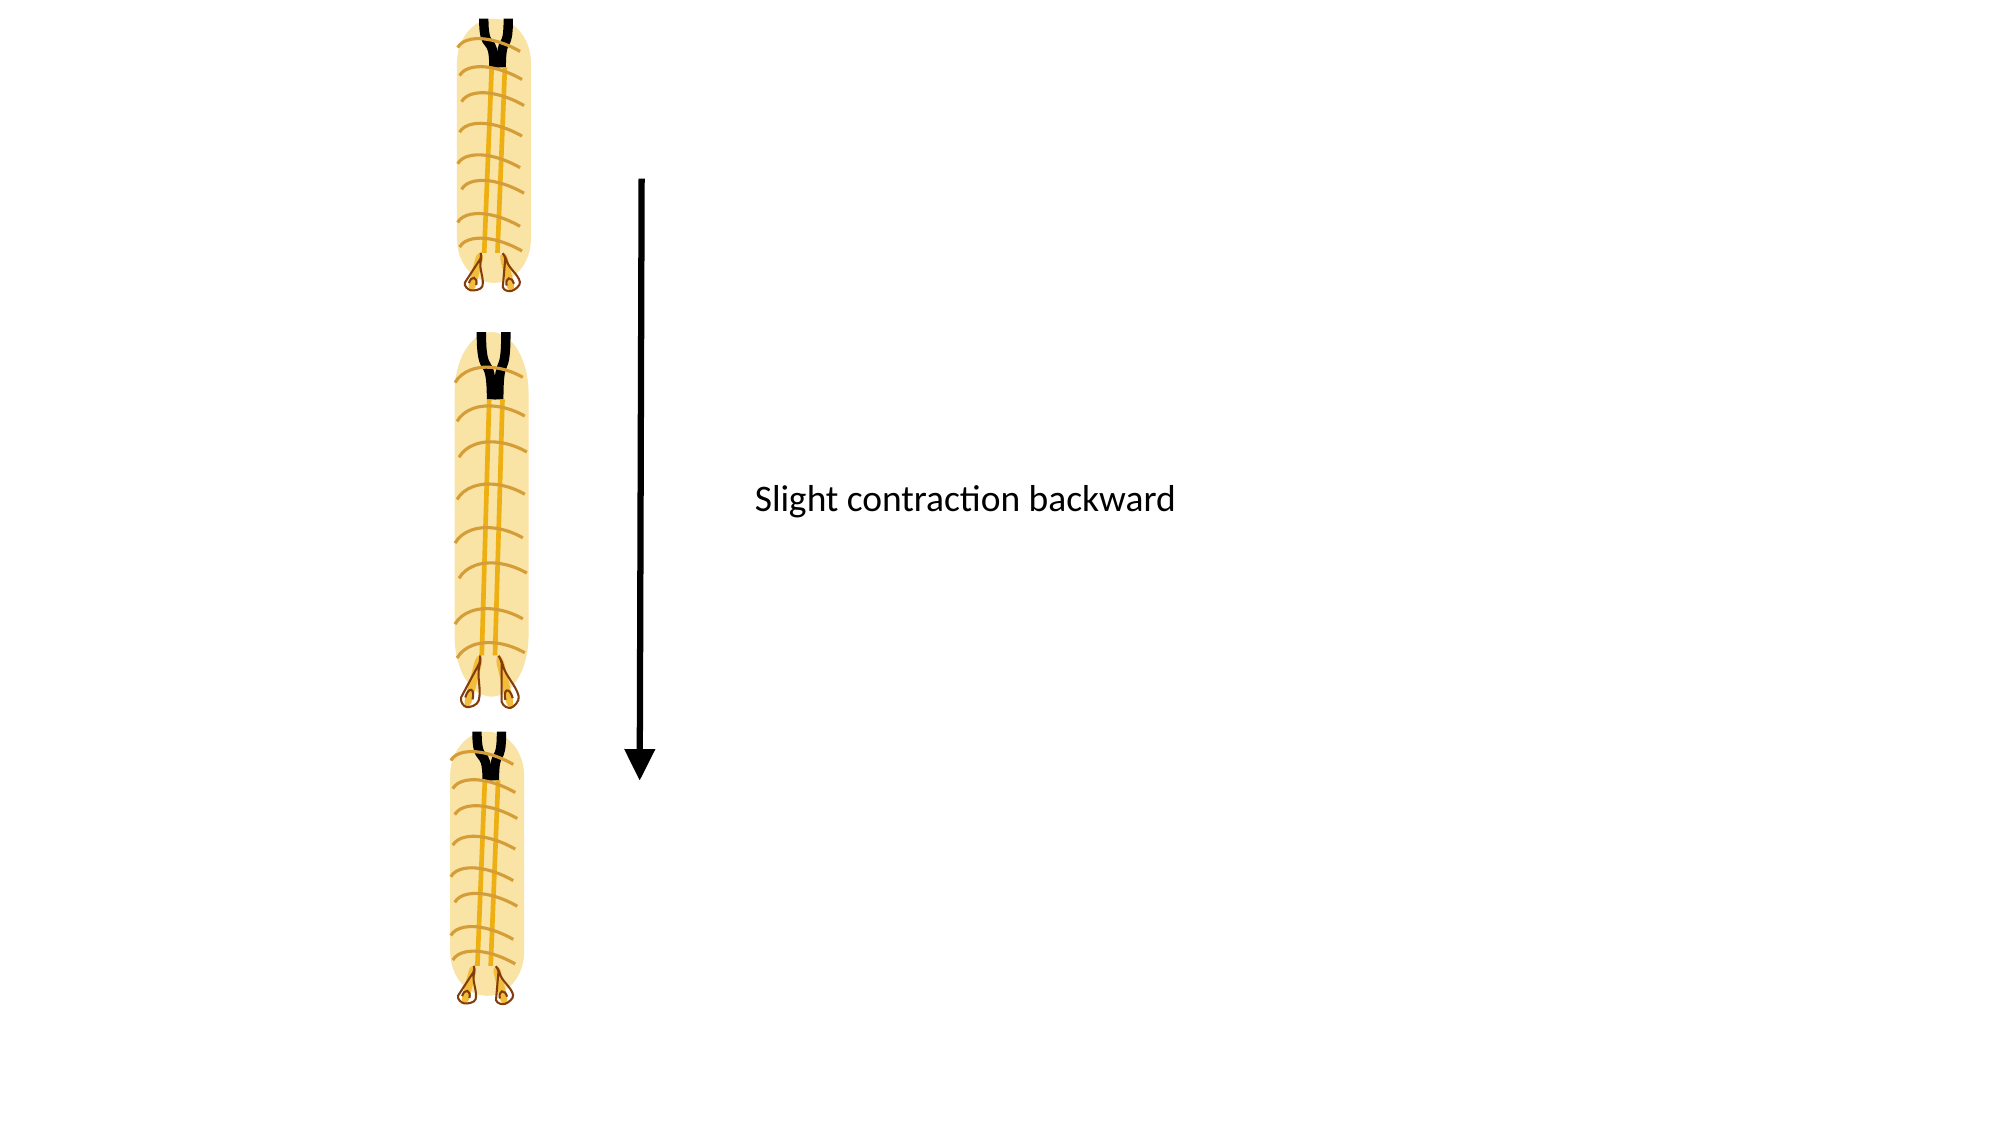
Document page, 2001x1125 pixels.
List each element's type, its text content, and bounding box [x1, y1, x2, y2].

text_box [447, 332, 565, 725]
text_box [450, 18, 567, 303]
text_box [443, 731, 560, 1016]
text_box Slight contraction backward [739, 466, 1192, 527]
